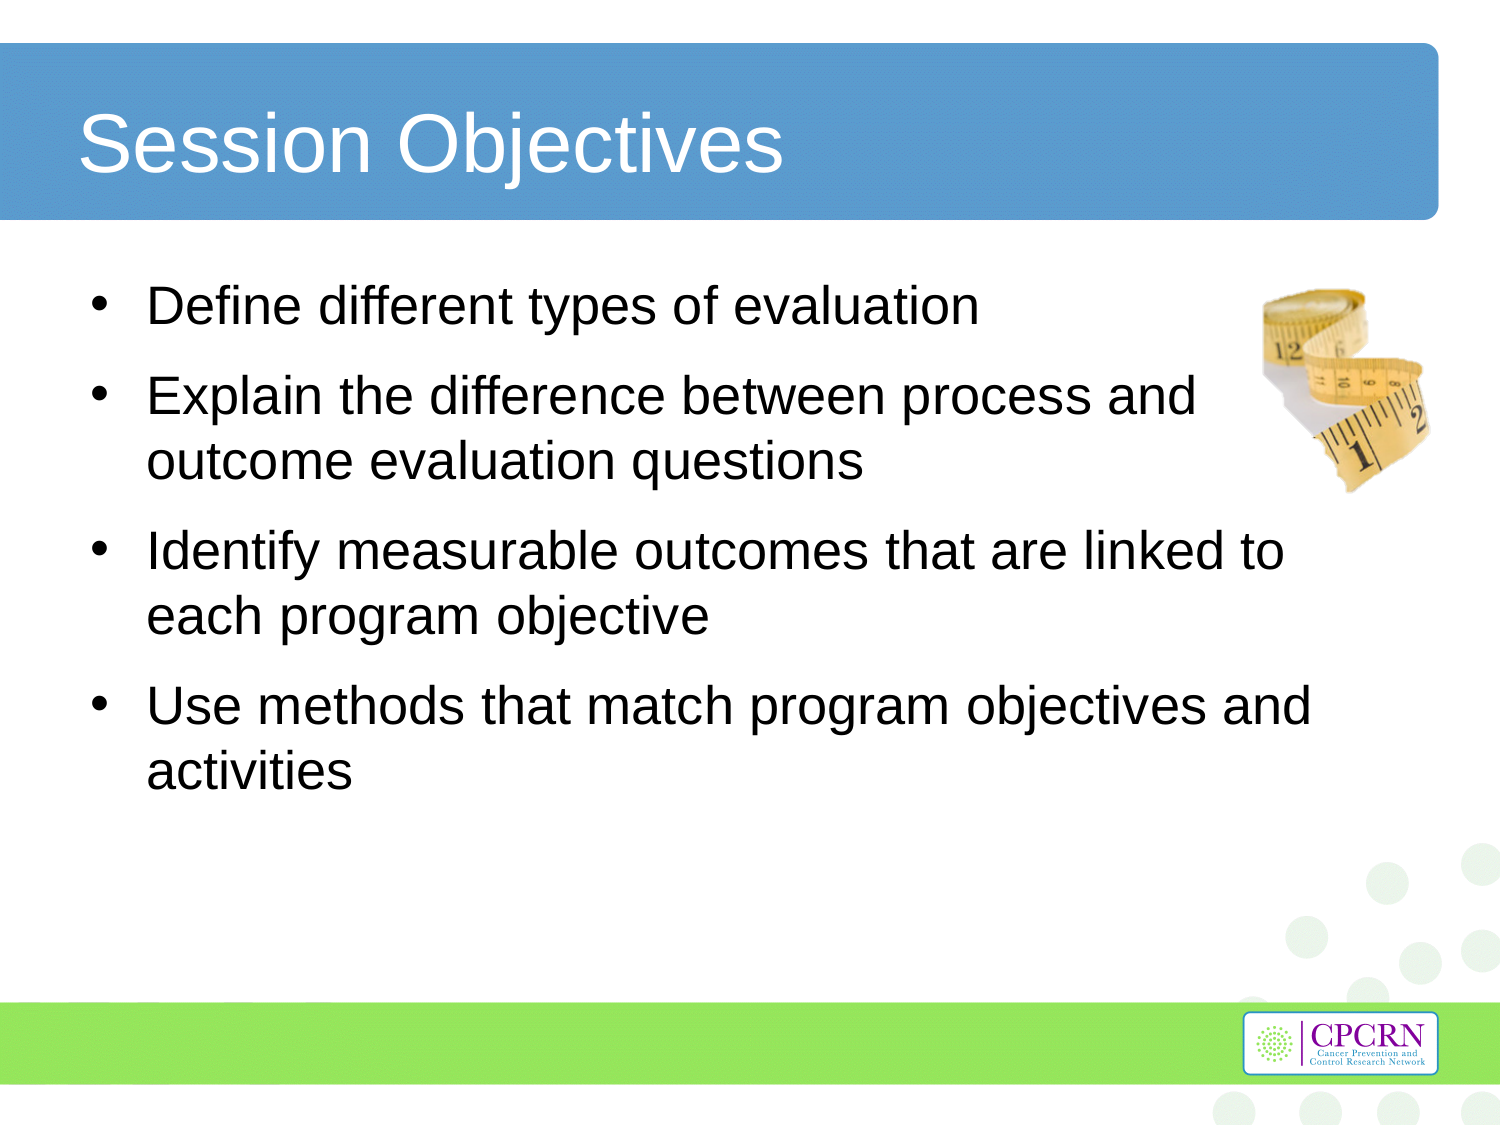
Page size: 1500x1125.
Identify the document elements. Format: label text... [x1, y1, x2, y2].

picture [0, 0, 1500, 1125]
list Define different types of evaluation Explain the difference between process and outcome evaluation questions Identify measurable outcomes that are linked to each program objective Use methods that match program objectives and activities [75, 262, 1425, 1005]
title Session Objectives [62, 45, 1500, 233]
